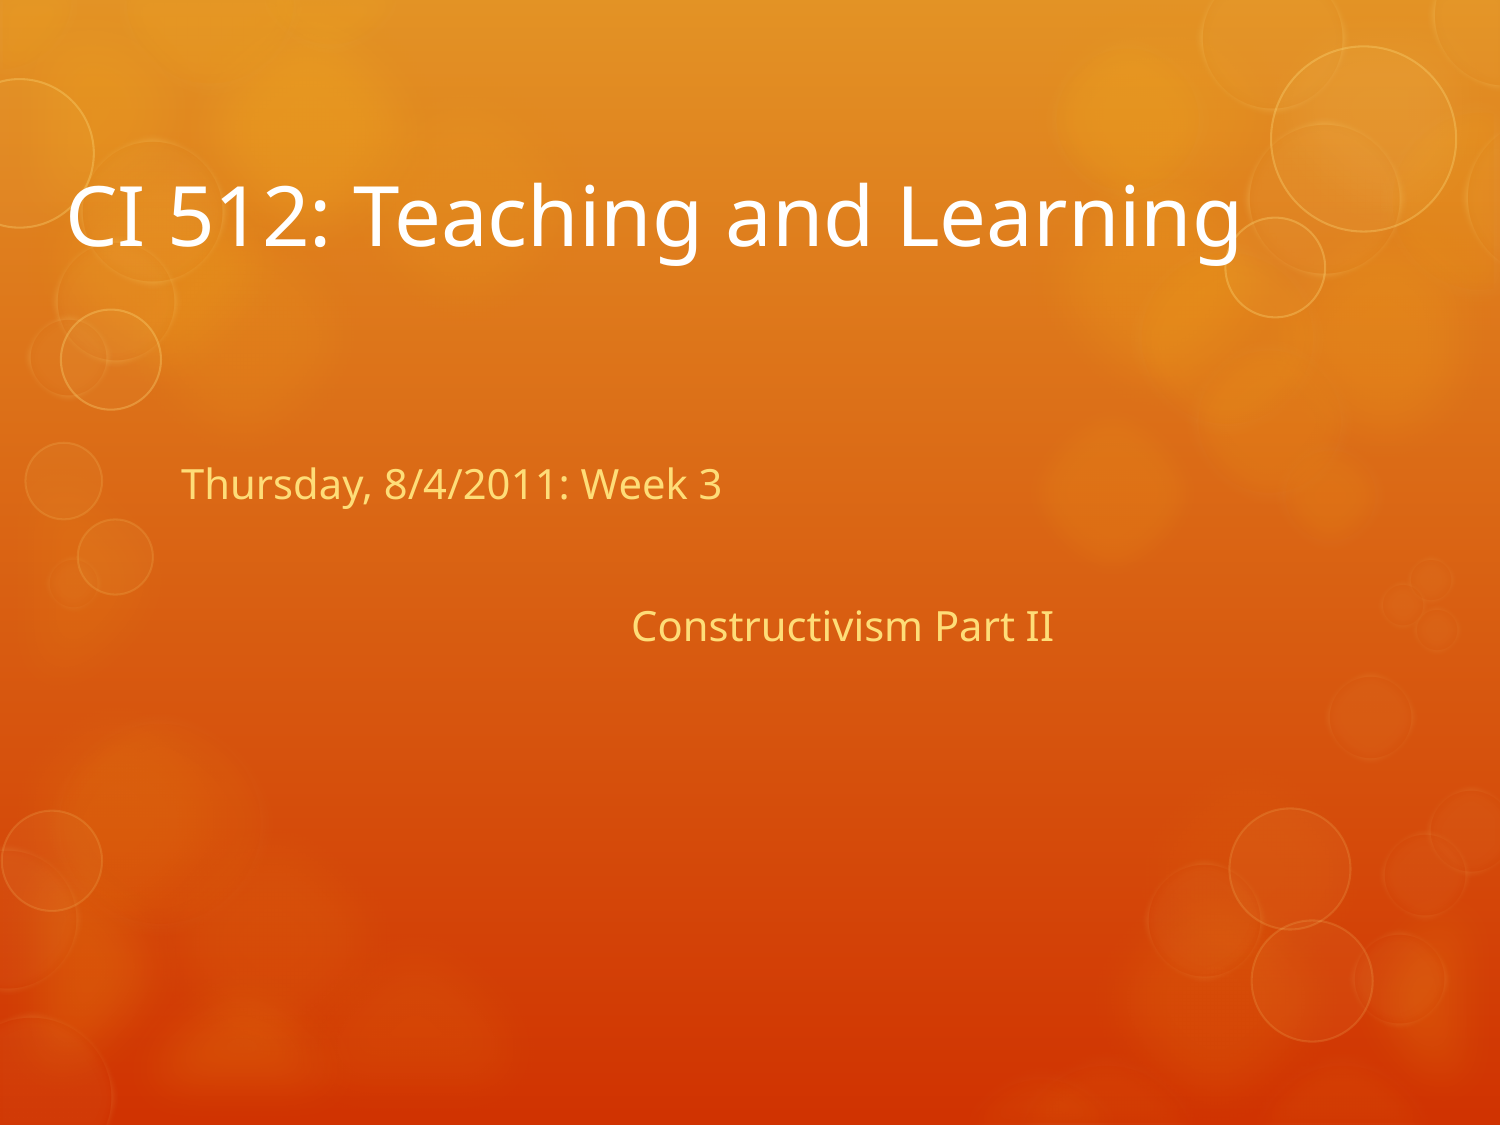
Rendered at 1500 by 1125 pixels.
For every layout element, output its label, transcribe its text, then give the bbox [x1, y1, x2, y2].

subtitle Thursday, 8/4/2011: Week 3 Constructivism Part II [166, 450, 1334, 1088]
text_box CI 512: Teaching and Learning [50, 29, 1450, 271]
